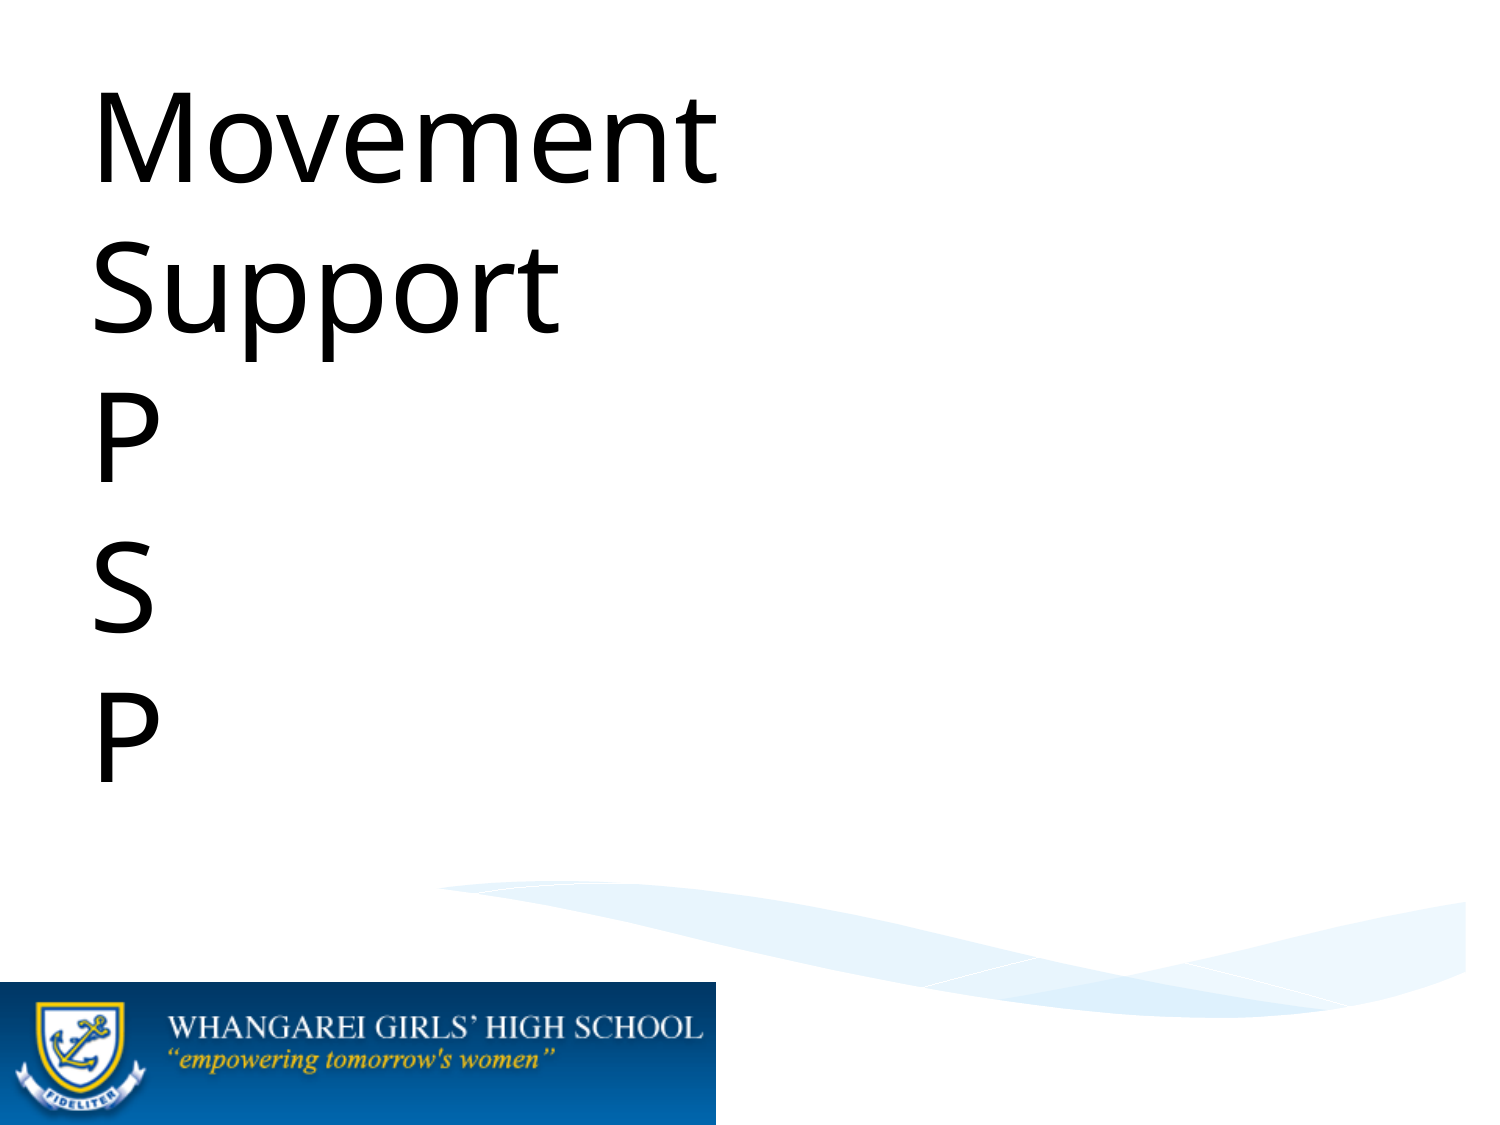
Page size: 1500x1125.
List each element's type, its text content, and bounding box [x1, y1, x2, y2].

picture [0, 982, 716, 1125]
text_box Movement Support P S P [74, 49, 1350, 815]
